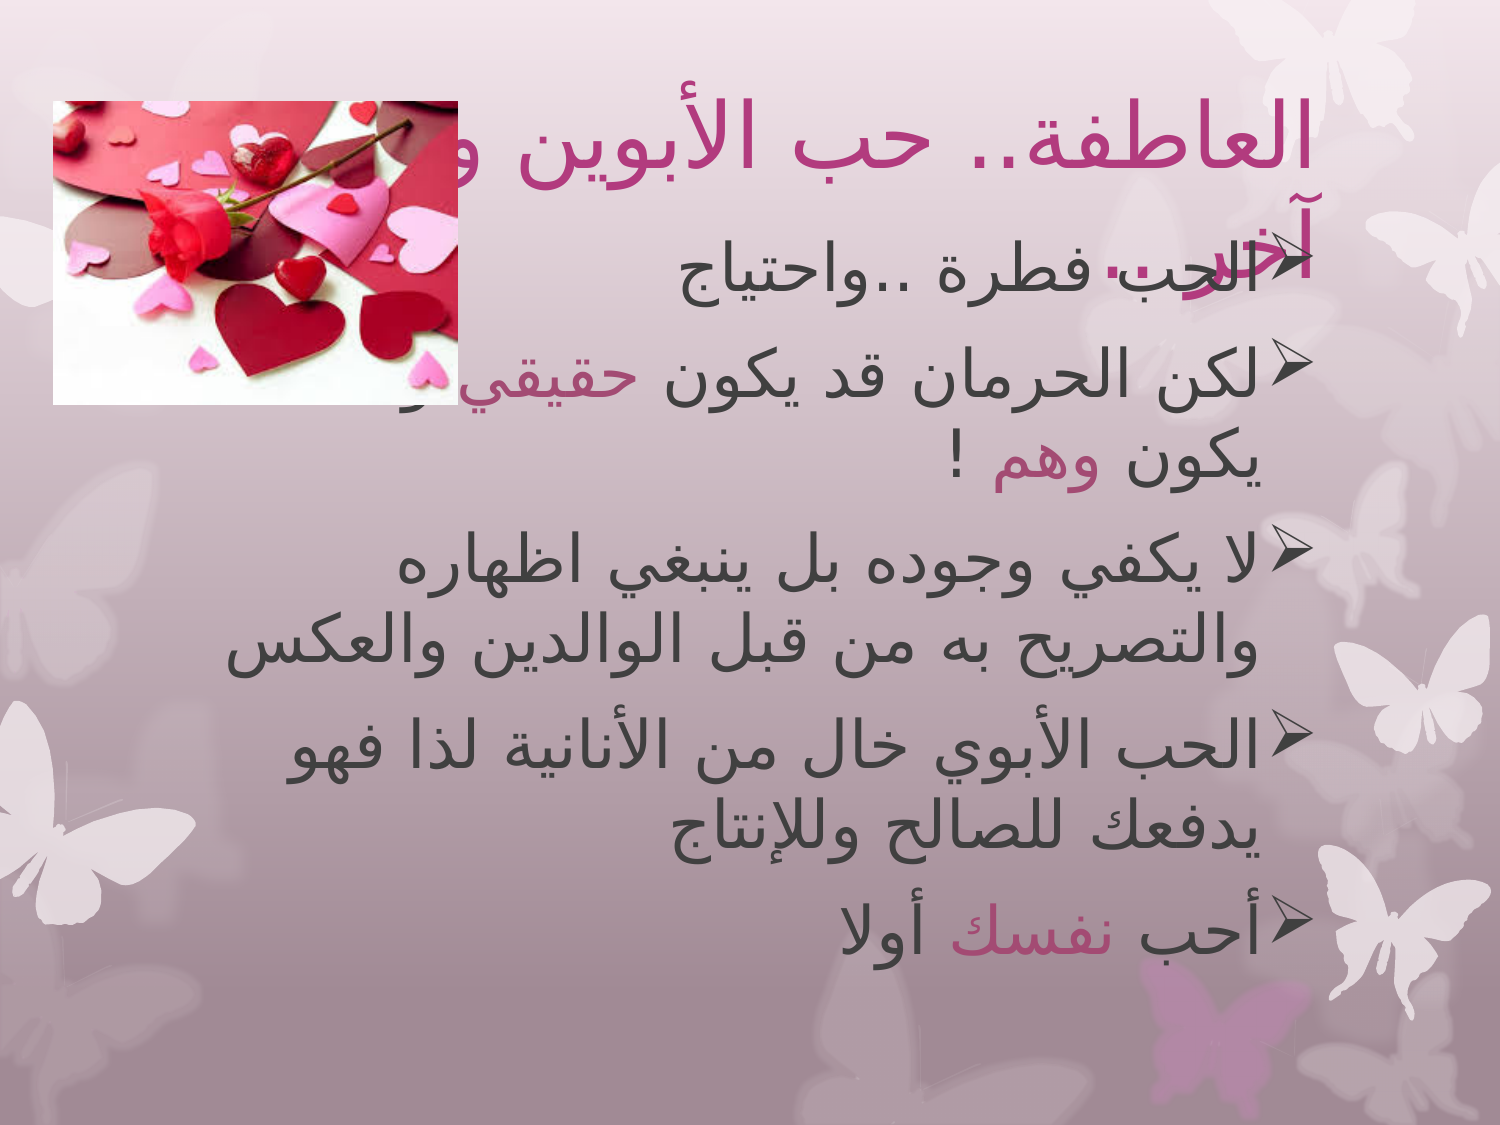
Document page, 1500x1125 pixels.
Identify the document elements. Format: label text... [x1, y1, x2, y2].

title العاطفة.. حب الأبوين وحب آخر .. [463, 110, 1335, 263]
picture [52, 101, 459, 406]
list الحب فطرة ..واحتياج لكن الحرمان قد يكون حقيقي وقد يكون وهم ! لا يكفي وجوده بل ينبغي اظهاره والتصريح به من قبل الوالدين والعكس الحب الأبوي خال من الأنانية لذا فهو يدفعك للصالح وللإنتاج أحب نفسك أولا [165, 296, 1335, 962]
